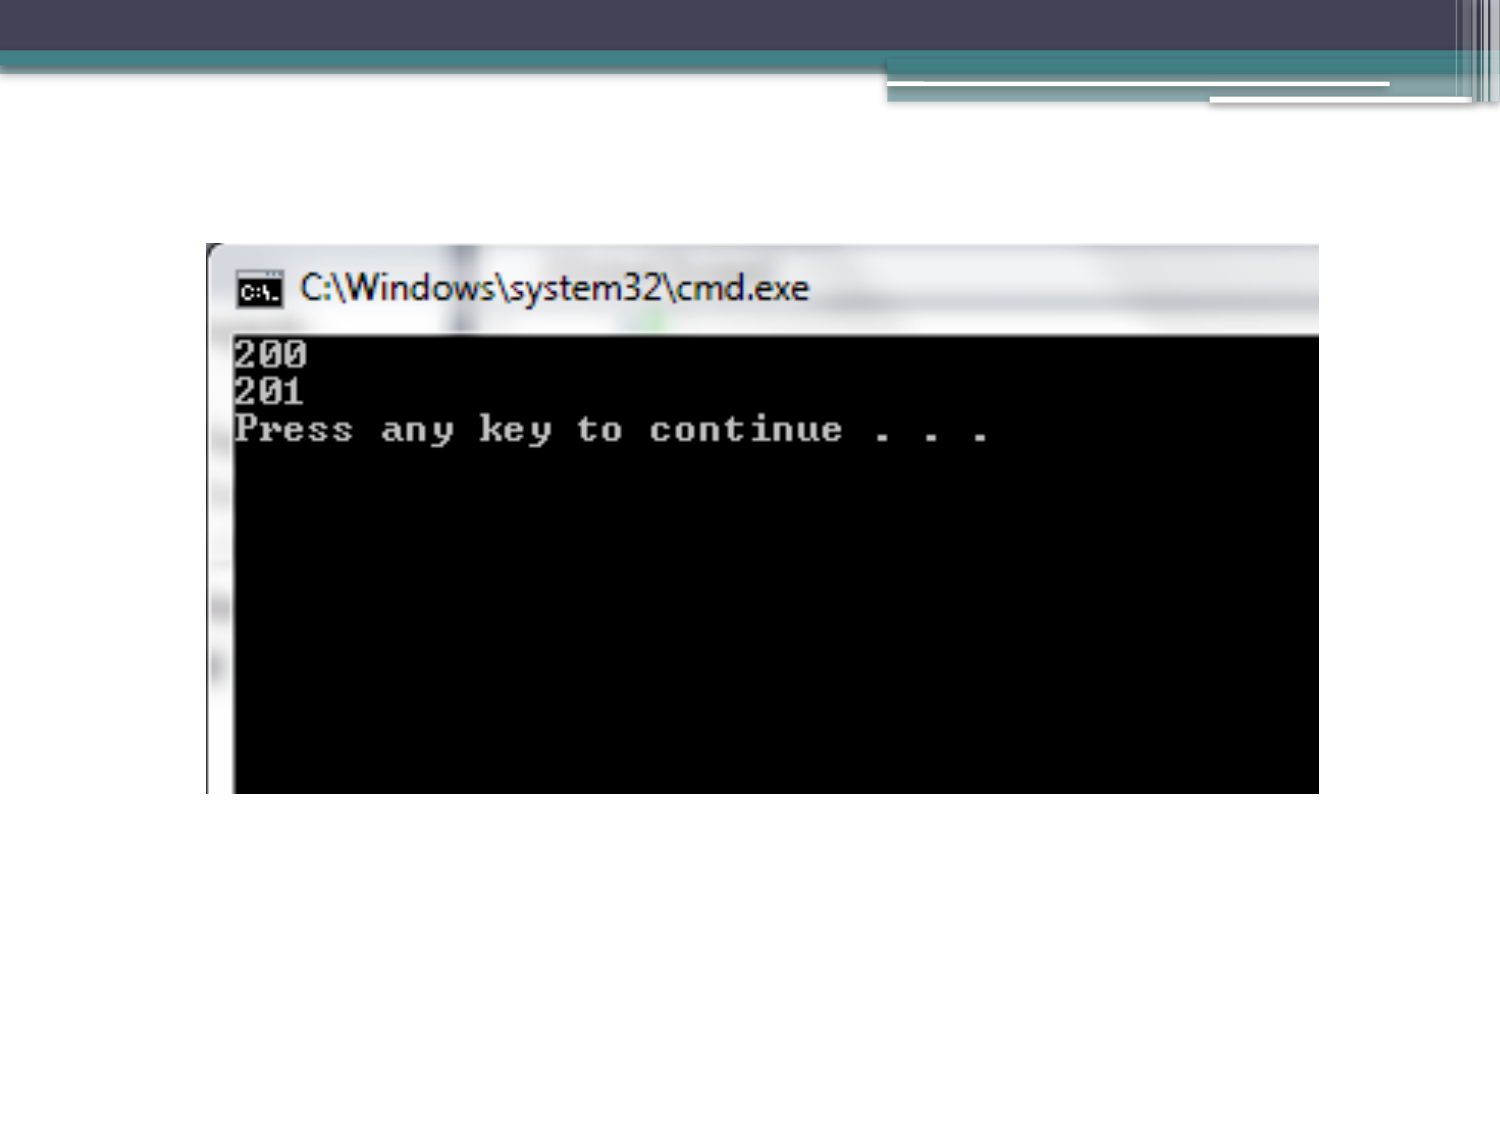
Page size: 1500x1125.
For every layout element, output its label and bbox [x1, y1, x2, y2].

list [206, 243, 1319, 794]
